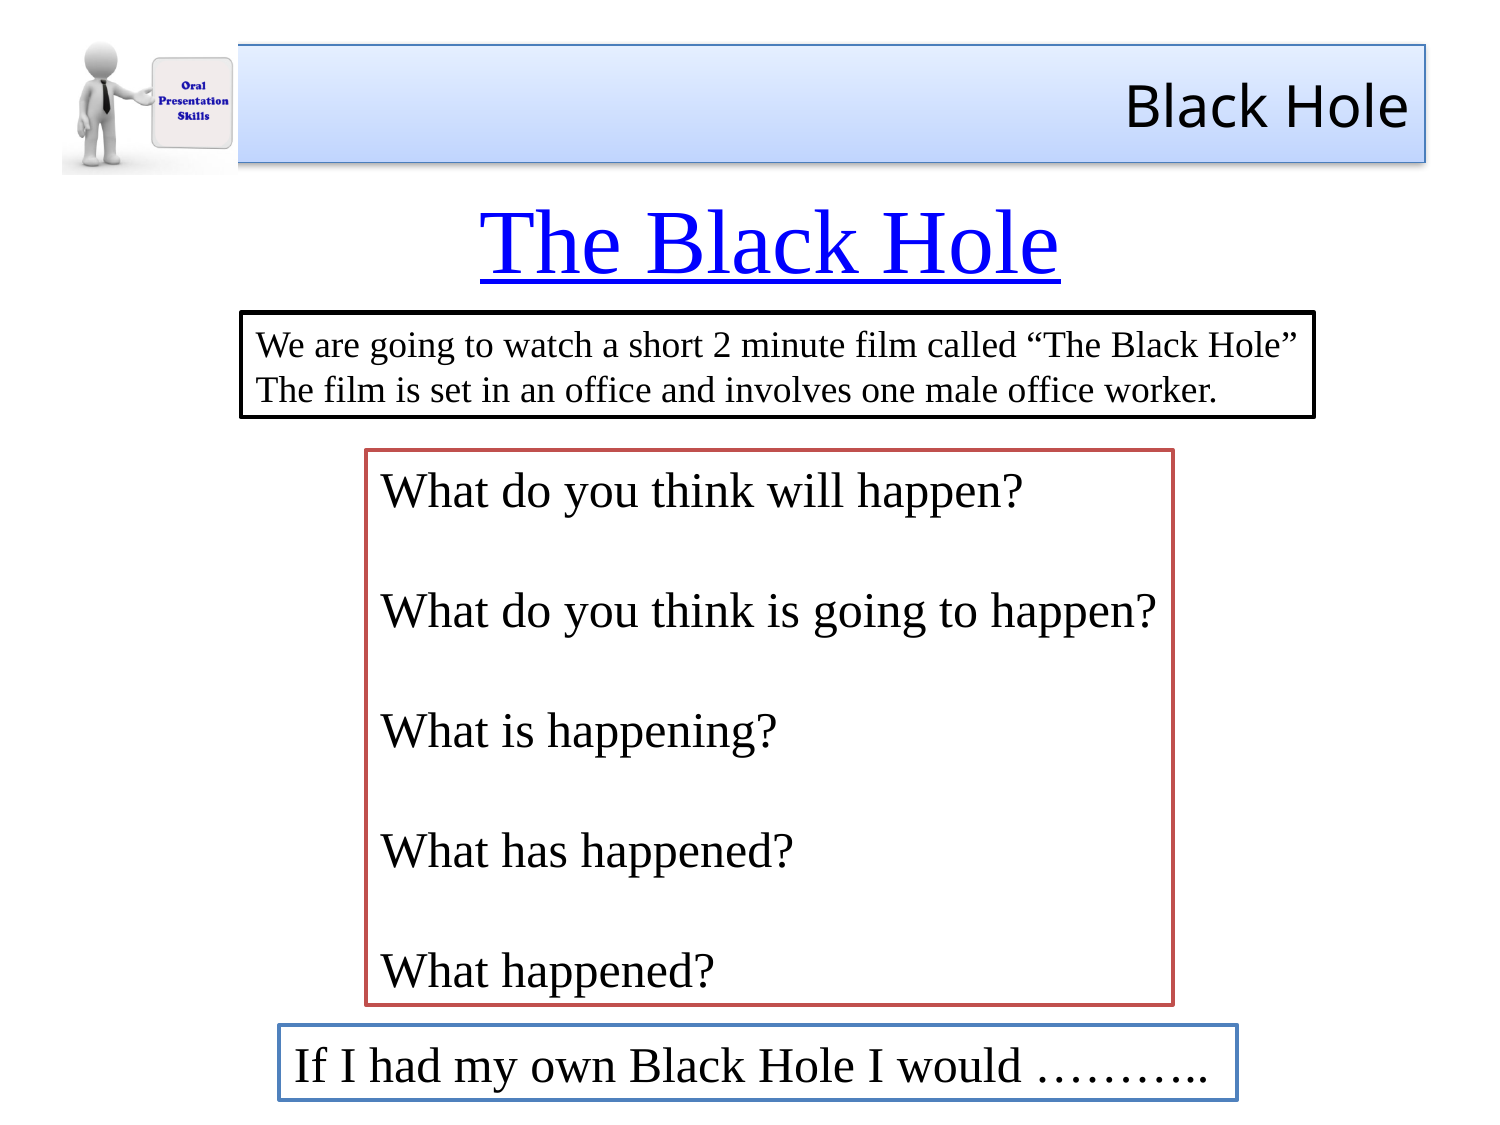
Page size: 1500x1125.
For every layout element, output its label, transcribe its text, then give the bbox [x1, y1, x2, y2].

text_box If I had my own Black Hole I would ……….. [277, 1023, 1239, 1102]
text_box The Black Hole [464, 174, 1077, 300]
text_box What do you think will happen? What do you think is going to happen? What is happening? What has happened? What happened? [364, 448, 1175, 1007]
picture [62, 37, 238, 176]
title Black Hole [241, 44, 1426, 163]
text_box We are going to watch a short 2 minute film called “The Black Hole” The film is set in an office and involves one male office worker. [239, 310, 1316, 419]
